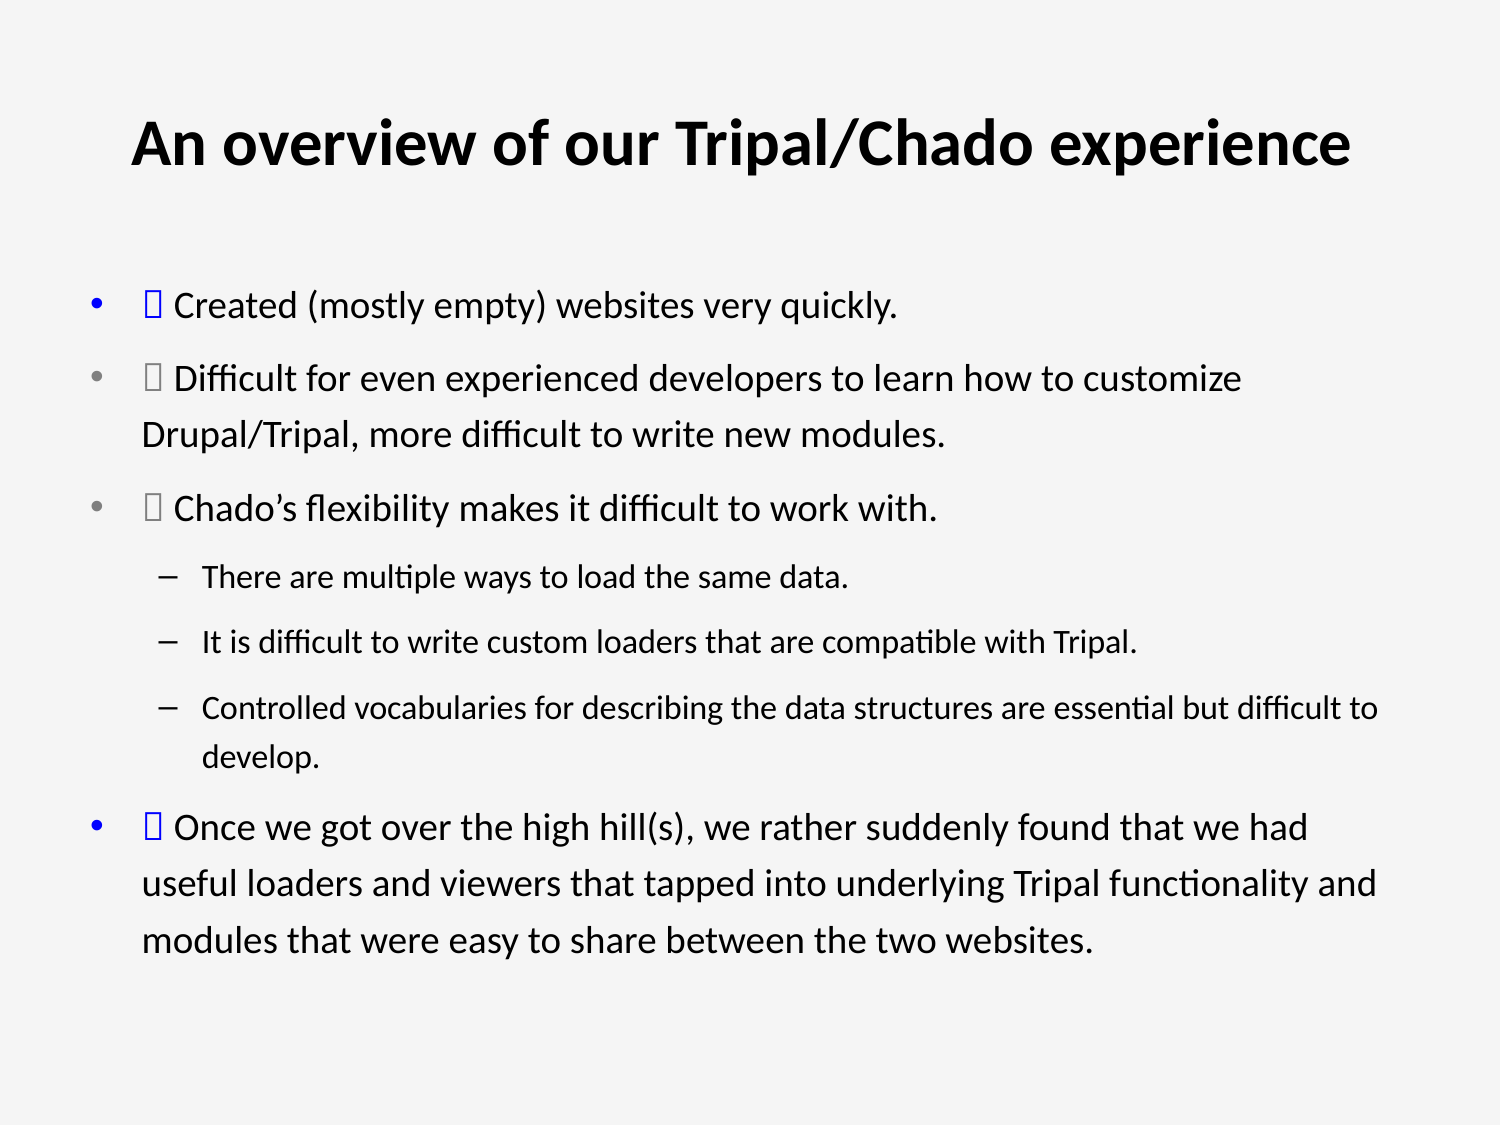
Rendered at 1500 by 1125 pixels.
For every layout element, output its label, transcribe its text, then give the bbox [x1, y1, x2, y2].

title An overview of our Tripal/Chado experience [75, 45, 1425, 233]
list  Created (mostly empty) websites very quickly.  Difficult for even experienced developers to learn how to customize Drupal/Tripal, more difficult to write new modules.  Chado’s flexibility makes it difficult to work with. There are multiple ways to load the same data. It is difficult to write custom loaders that are compatible with Tripal. Controlled vocabularies for describing the data structures are essential but difficult to develop.  Once we got over the high hill(s), we rather suddenly found that we had useful loaders and viewers that tapped into underlying Tripal functionality and modules that were easy to share between the two websites. [75, 262, 1425, 971]
